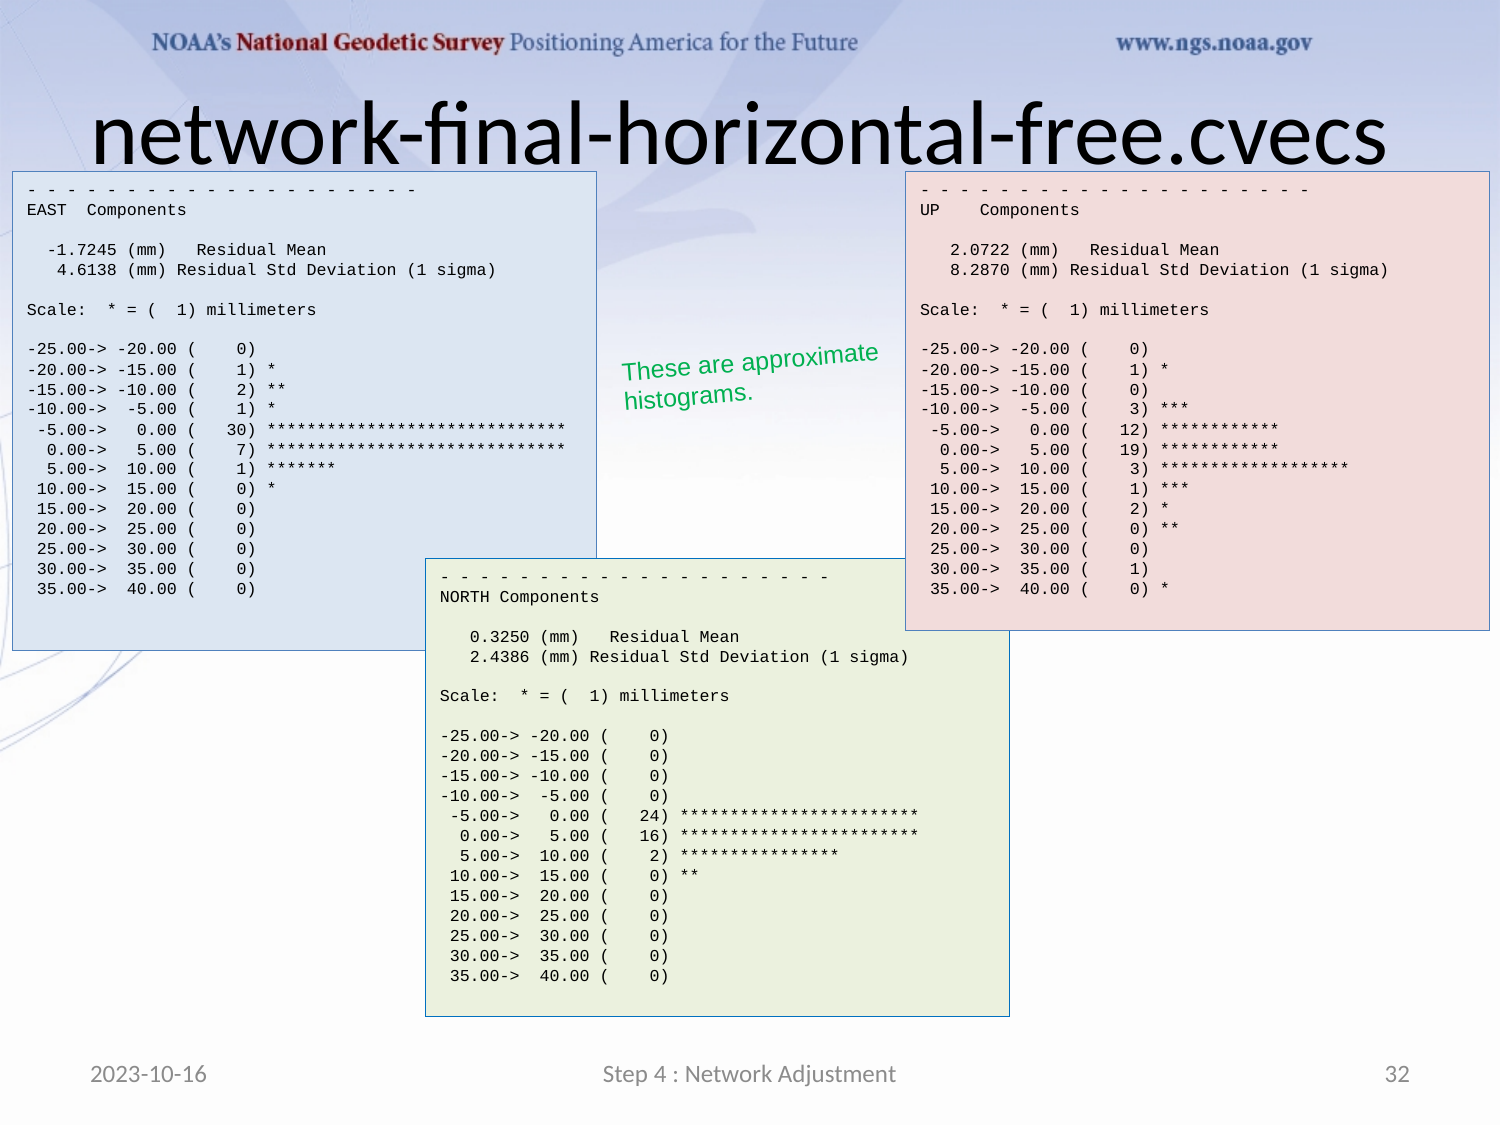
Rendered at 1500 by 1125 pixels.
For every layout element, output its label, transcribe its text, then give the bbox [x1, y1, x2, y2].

footer Step 4 : Network Adjustment [512, 1042, 988, 1103]
picture [0, 0, 1500, 1125]
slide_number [75, 1042, 425, 1103]
slide_number 32 [1074, 1042, 1425, 1103]
text_box - - - - - - - - - - - - - - - - - - - - EAST Components -1.7245 (mm) Residual Mean 4.6138 (mm) Residual Std Deviation (1 sigma) Scale: * = ( 1) millimeters -25.00-> -20.00 ( 0) -20.00-> -15.00 ( 1) * -15.00-> -10.00 ( 2) ** -10.00-> -5.00 ( 1) * -5.00-> 0.00 ( 30) ****************************** 0.00-> 5.00 ( 7) ****************************** 5.00-> 10.00 ( 1) ******* 10.00-> 15.00 ( 0) * 15.00-> 20.00 ( 0) 20.00-> 25.00 ( 0) 25.00-> 30.00 ( 0) 30.00-> 35.00 ( 0) 35.00-> 40.00 ( 0) [12, 171, 597, 651]
text_box These are approximate histograms. [605, 321, 959, 425]
title network-final-horizontal-free.cvecs [74, 74, 1426, 181]
text_box - - - - - - - - - - - - - - - - - - - - NORTH Components 0.3250 (mm) Residual Mean 2.4386 (mm) Residual Std Deviation (1 sigma) Scale: * = ( 1) millimeters -25.00-> -20.00 ( 0) -20.00-> -15.00 ( 0) -15.00-> -10.00 ( 0) -10.00-> -5.00 ( 0) -5.00-> 0.00 ( 24) ************************ 0.00-> 5.00 ( 16) ************************ 5.00-> 10.00 ( 2) **************** 10.00-> 15.00 ( 0) ** 15.00-> 20.00 ( 0) 20.00-> 25.00 ( 0) 25.00-> 30.00 ( 0) 30.00-> 35.00 ( 0) 35.00-> 40.00 ( 0) [425, 558, 1010, 1017]
text_box - - - - - - - - - - - - - - - - - - - - UP Components 2.0722 (mm) Residual Mean 8.2870 (mm) Residual Std Deviation (1 sigma) Scale: * = ( 1) millimeters -25.00-> -20.00 ( 0) -20.00-> -15.00 ( 1) * -15.00-> -10.00 ( 0) -10.00-> -5.00 ( 3) *** -5.00-> 0.00 ( 12) ************ 0.00-> 5.00 ( 19) ************ 5.00-> 10.00 ( 3) ******************* 10.00-> 15.00 ( 1) *** 15.00-> 20.00 ( 2) * 20.00-> 25.00 ( 0) ** 25.00-> 30.00 ( 0) 30.00-> 35.00 ( 1) 35.00-> 40.00 ( 0) * [905, 171, 1490, 631]
